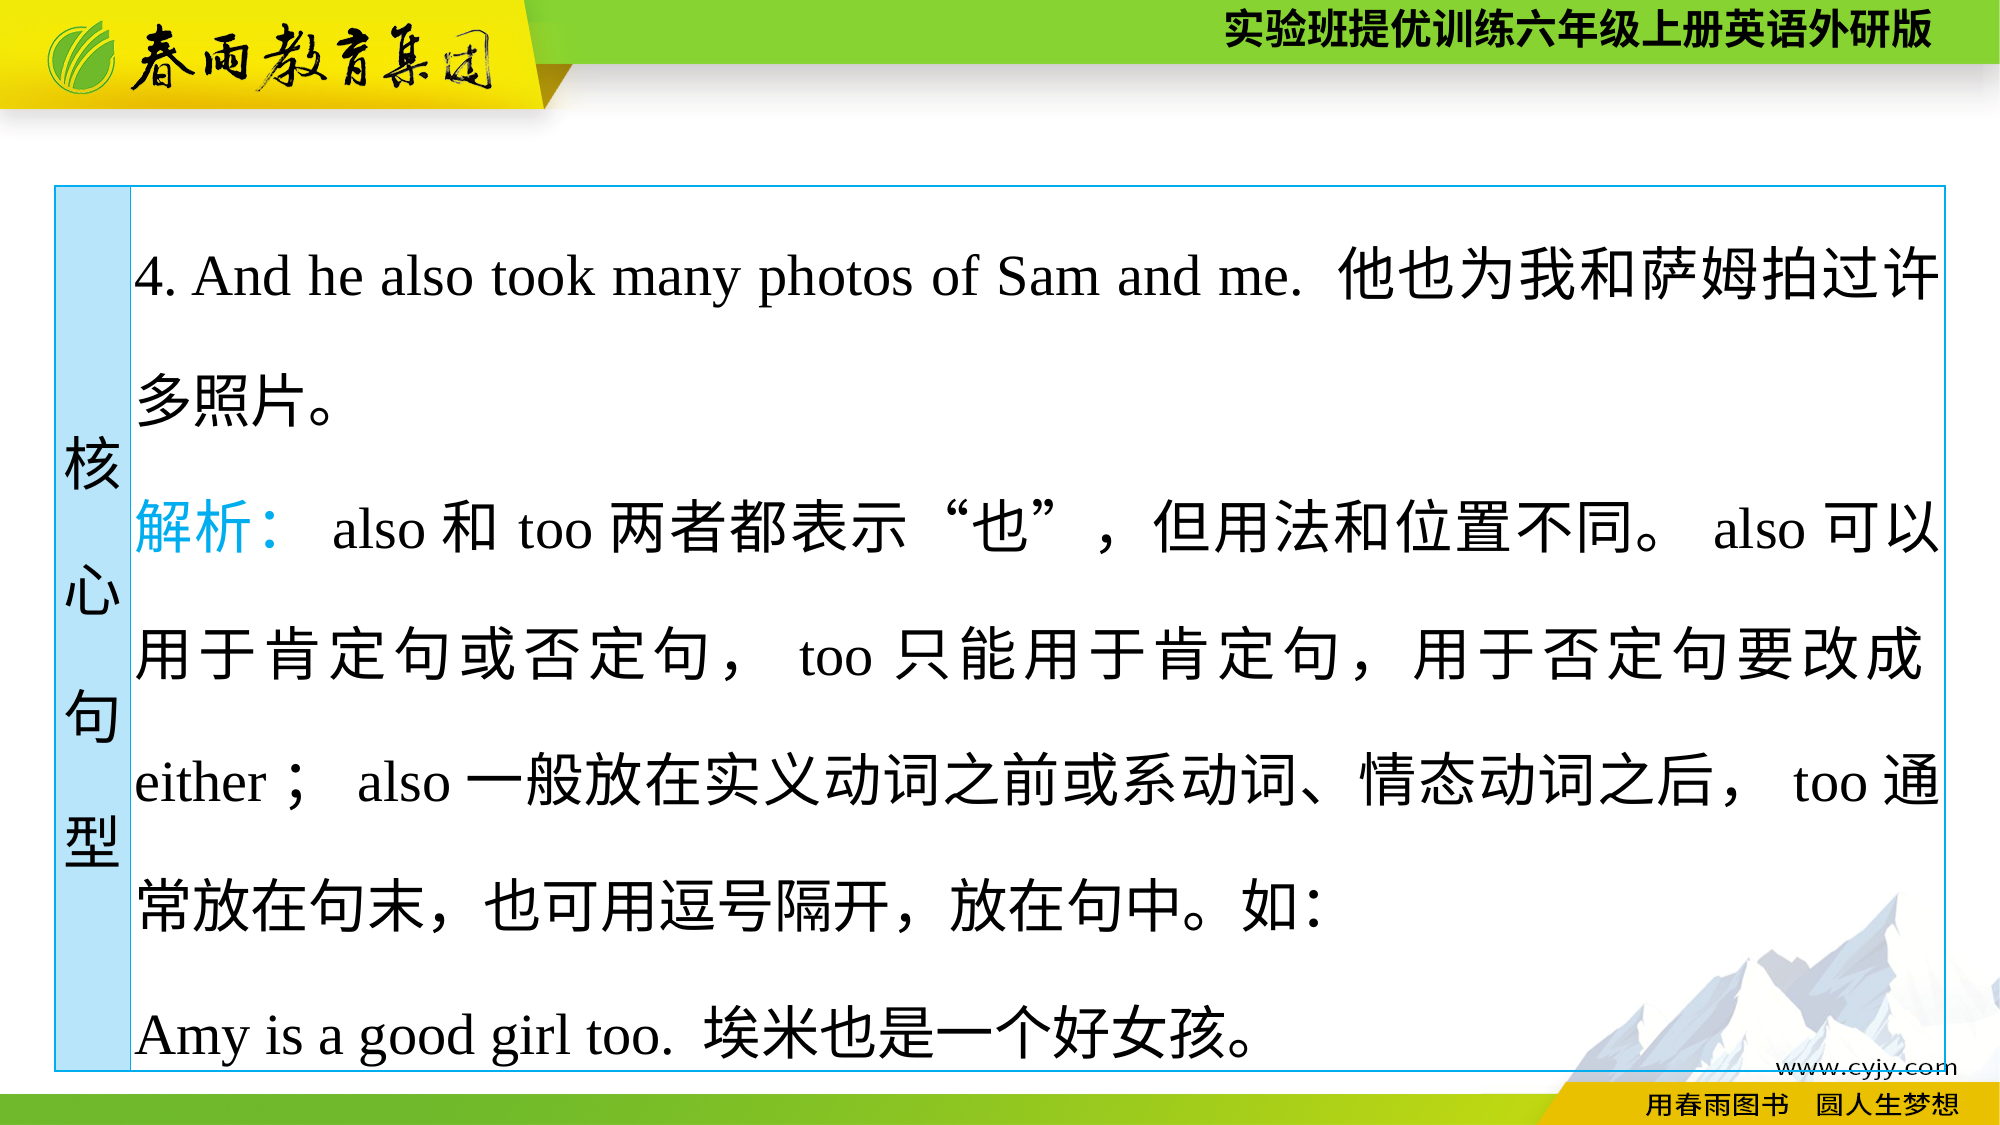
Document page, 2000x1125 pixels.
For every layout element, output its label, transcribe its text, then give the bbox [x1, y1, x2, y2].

table_header 核 心 句 型 [56, 187, 130, 1070]
table_header 4. And he also took many photos of Sam and me. 他也为我和萨姆拍过许多照片。 解析：also和too两者都表示“也”，但用法和位置不同。also可以用于肯定句或否定句，too只能用于肯定句，用于否定句要改成either；also一般放在实义动词之前或系动词、情态动词之后，too通常放在句末，也可用逗号隔开，放在句中。如： Amy is a good girl too. 埃米也是一个好女孩。 [131, 187, 1944, 1070]
picture [0, 0, 2000, 1125]
